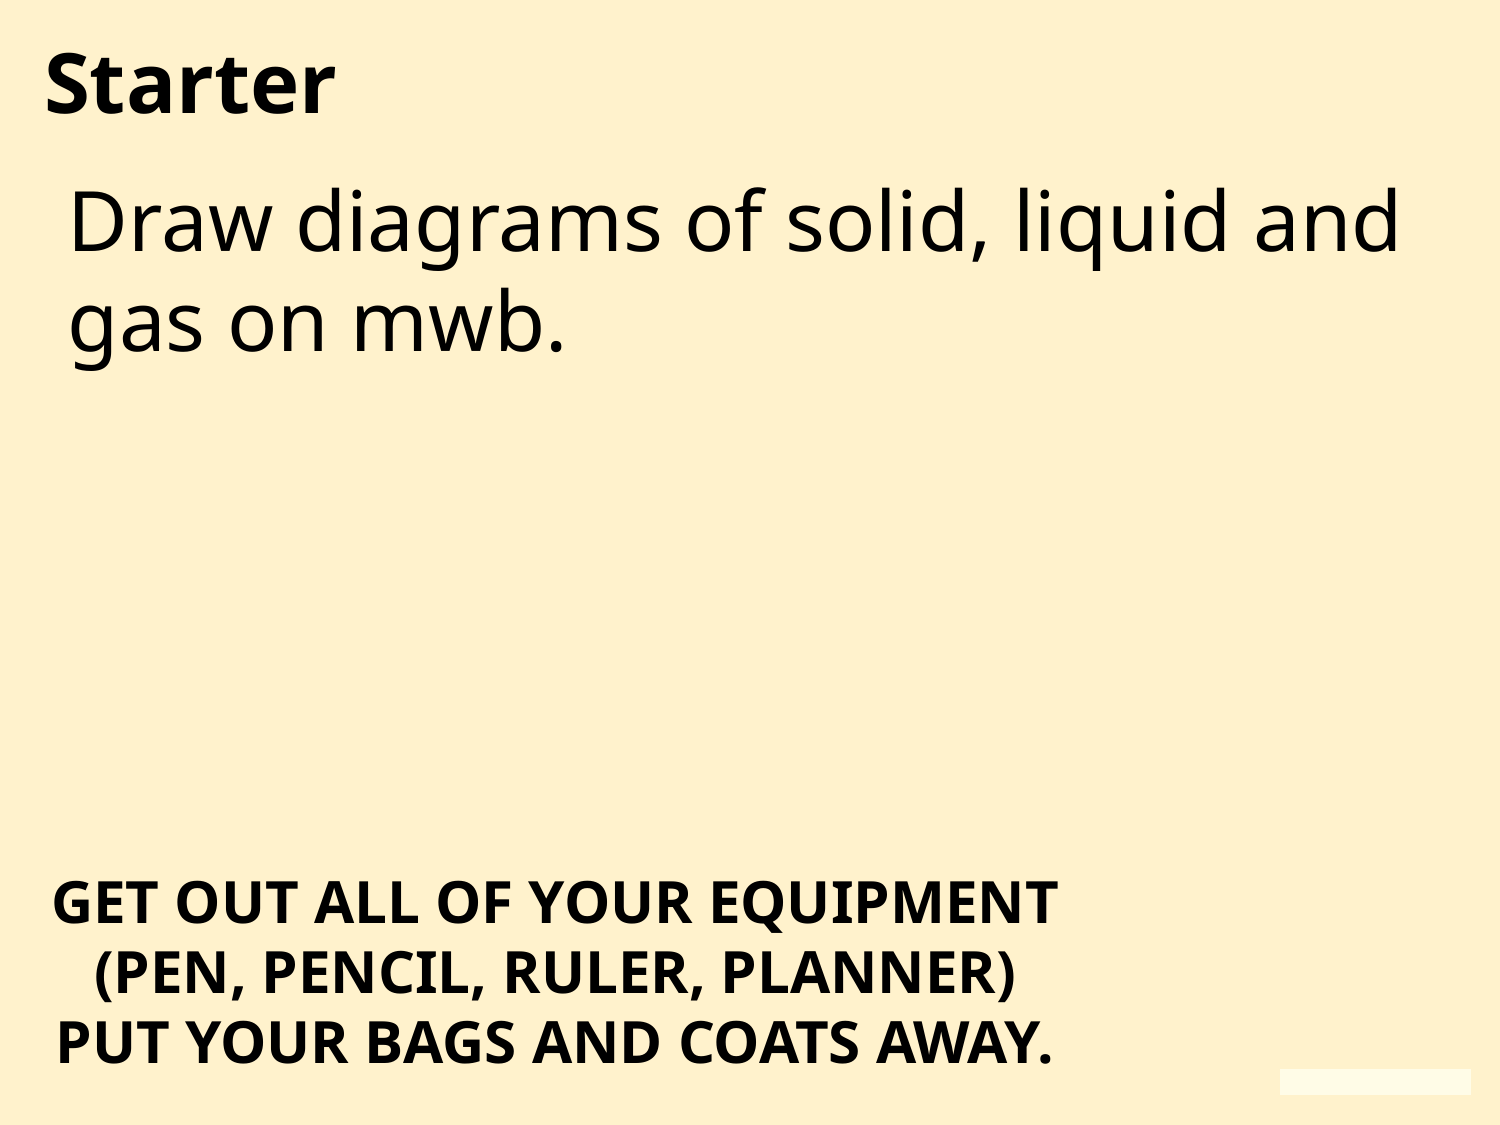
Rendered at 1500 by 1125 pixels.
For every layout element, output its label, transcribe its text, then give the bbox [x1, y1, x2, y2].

text_box GET OUT ALL OF YOUR EQUIPMENT (PEN, PENCIL, RULER, PLANNER) PUT YOUR BAGS AND COATS AWAY. [0, 857, 1140, 1083]
text_box [1280, 1069, 1471, 1095]
text_box Draw diagrams of solid, liquid and gas on mwb. [53, 160, 1459, 376]
title Starter [29, 0, 1324, 173]
